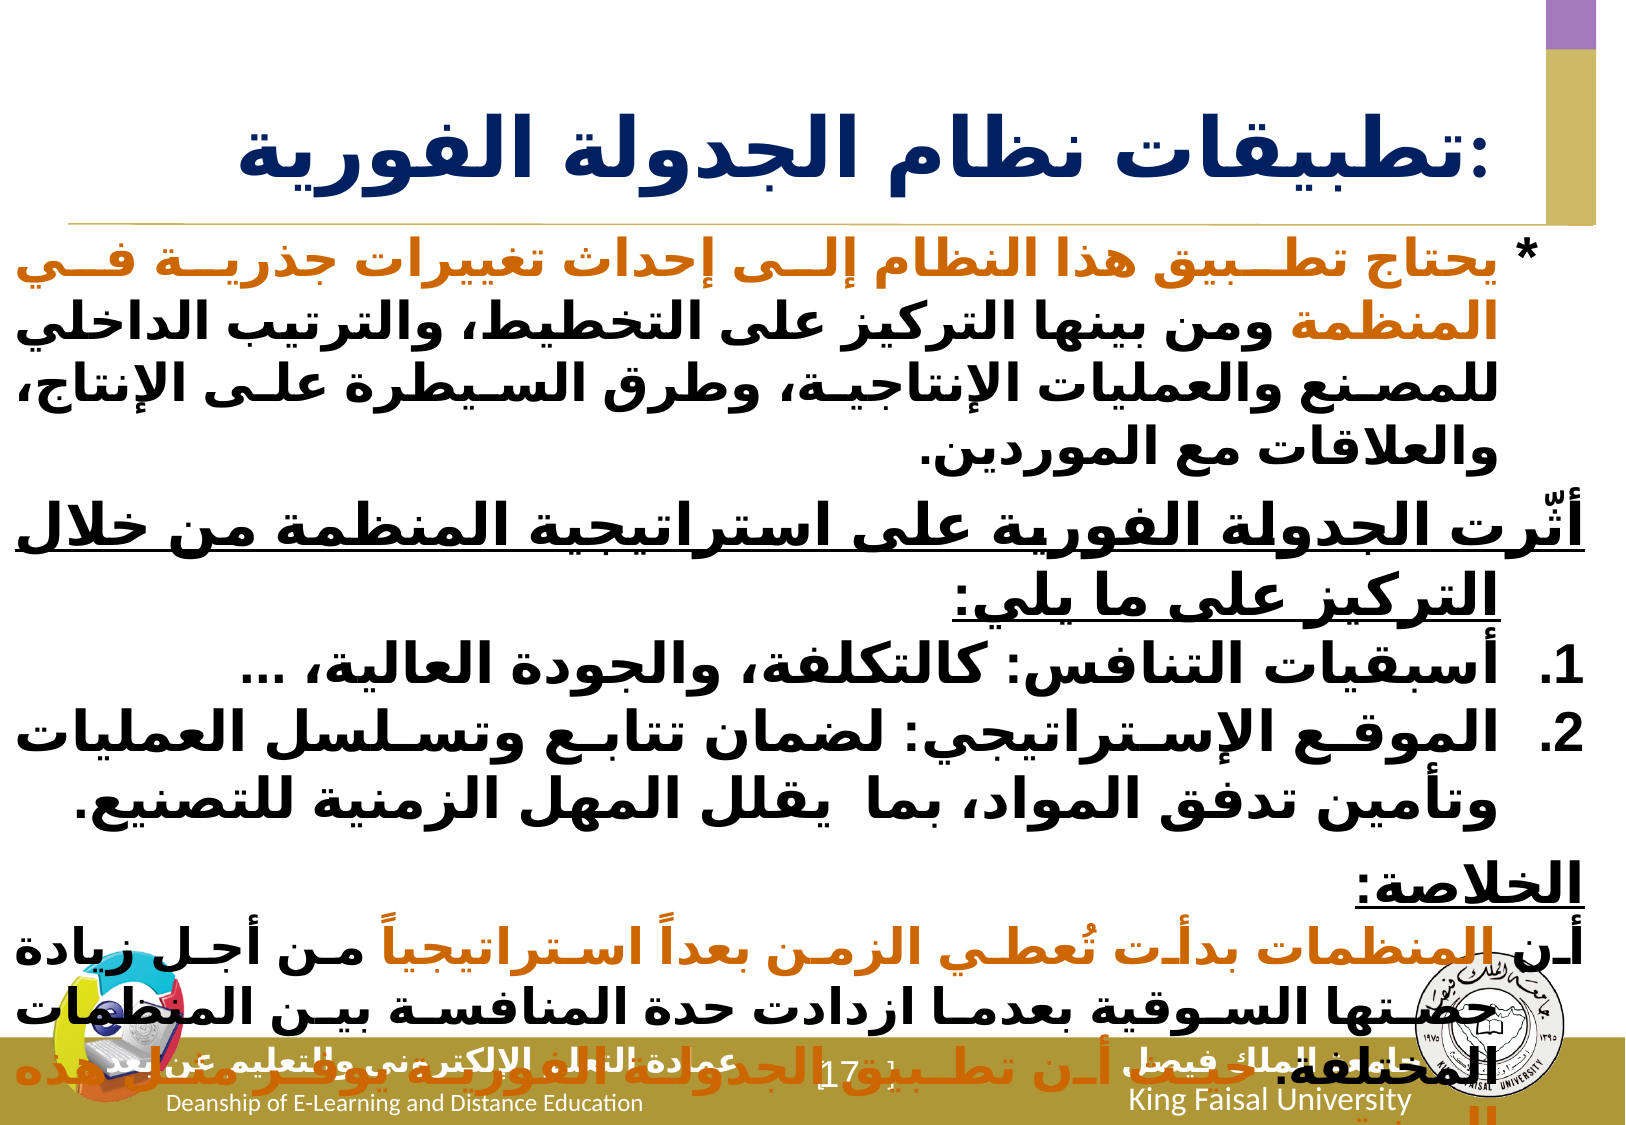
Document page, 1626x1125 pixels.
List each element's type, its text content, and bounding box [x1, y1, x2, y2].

text_box * يحتاج تطبيق هذا النظام إلى إحداث تغييرات جذرية في المنظمة ومن بينها التركيز على التخطيط، والترتيب الداخلي للمصنع والعمليات الإنتاجية، وطرق السيطرة على الإنتاج، والعلاقات مع الموردين. أثّرت الجدولة الفورية على استراتيجية المنظمة من خلال التركيز على ما يلي: أسبقيات التنافس: كالتكلفة، والجودة العالية، ... الموقع الإستراتيجي: لضمان تتابع وتسلسل العمليات وتأمين تدفق المواد، بما يقلل المهل الزمنية للتصنيع. الخلاصة: أن المنظمات بدأت تُعطي الزمن بعداً استراتيجياً من أجل زيادة حصتها السوقية بعدما ازدادت حدة المنافسة بين المنظمات المختلفة. حيث أن تطبيق الجدولة الفورية يوفر مثل هذه الميزة. * إن تطبيق نظم الجدولة الفورية في المنظمات الخدمية لا يختلف كثيراً عن المطبق في المنظمات الصناعية، فالهدف واحد وهو التحسين المستمر من خلال اعتماد الزمن كميزة تنافسية. [0, 212, 1600, 1125]
title تطبيقات نظام الجدولة الفورية: [37, 62, 1526, 212]
